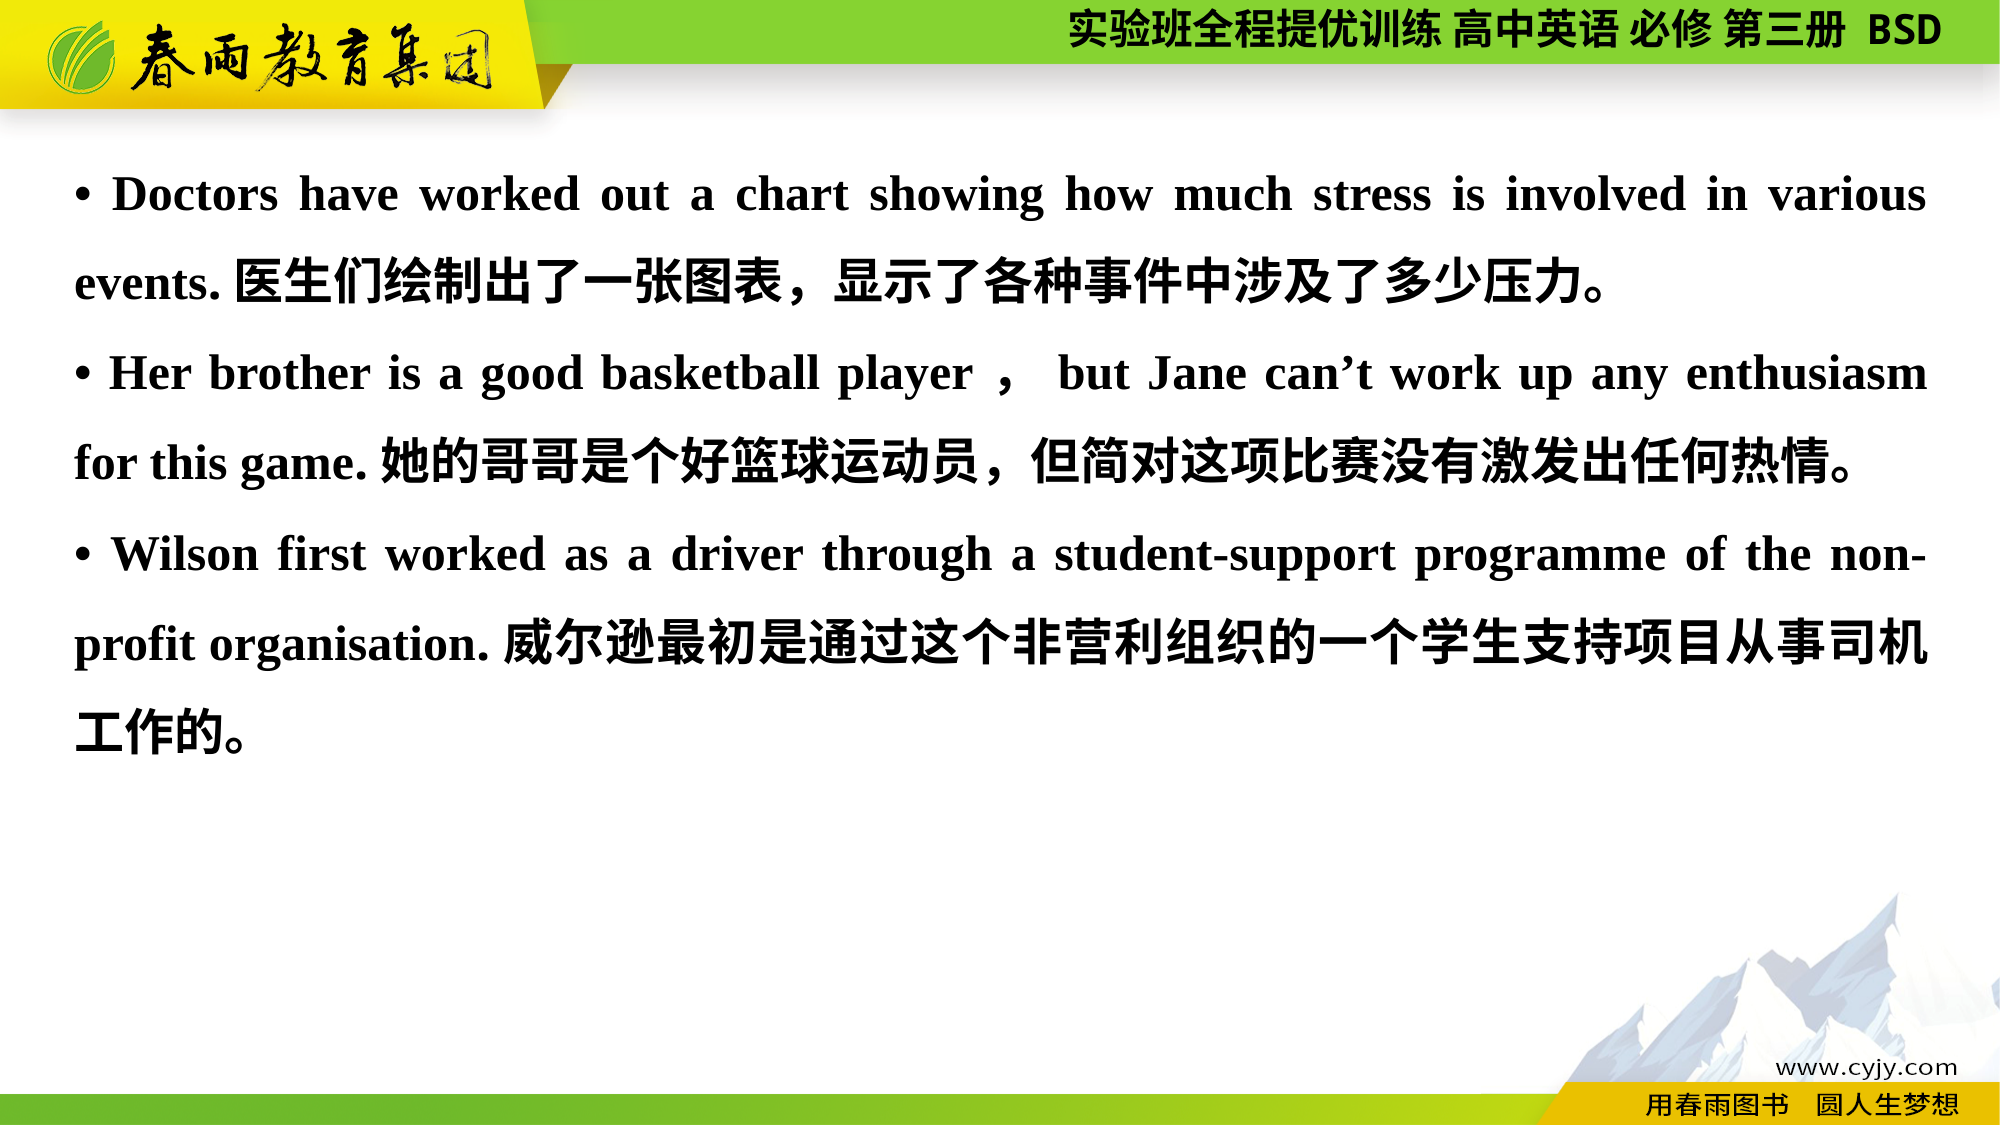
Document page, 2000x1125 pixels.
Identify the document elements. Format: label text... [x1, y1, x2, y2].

list • Doctors have worked out a chart showing how much stress is involved in various events.医生们绘制出了一张图表，显示了各种事件中涉及了多少压力。 • Her brother is a good basketball player，but Jane can’t work up any enthusiasm for this game.她的哥哥是个好篮球运动员，但简对这项比赛没有激发出任何热情。 • Wilson first worked as a driver through a student-support programme of the non-profit organisation.威尔逊最初是通过这个非营利组织的一个学生支持项目从事司机工作的。 [59, 122, 1944, 763]
picture [0, 0, 2000, 1125]
